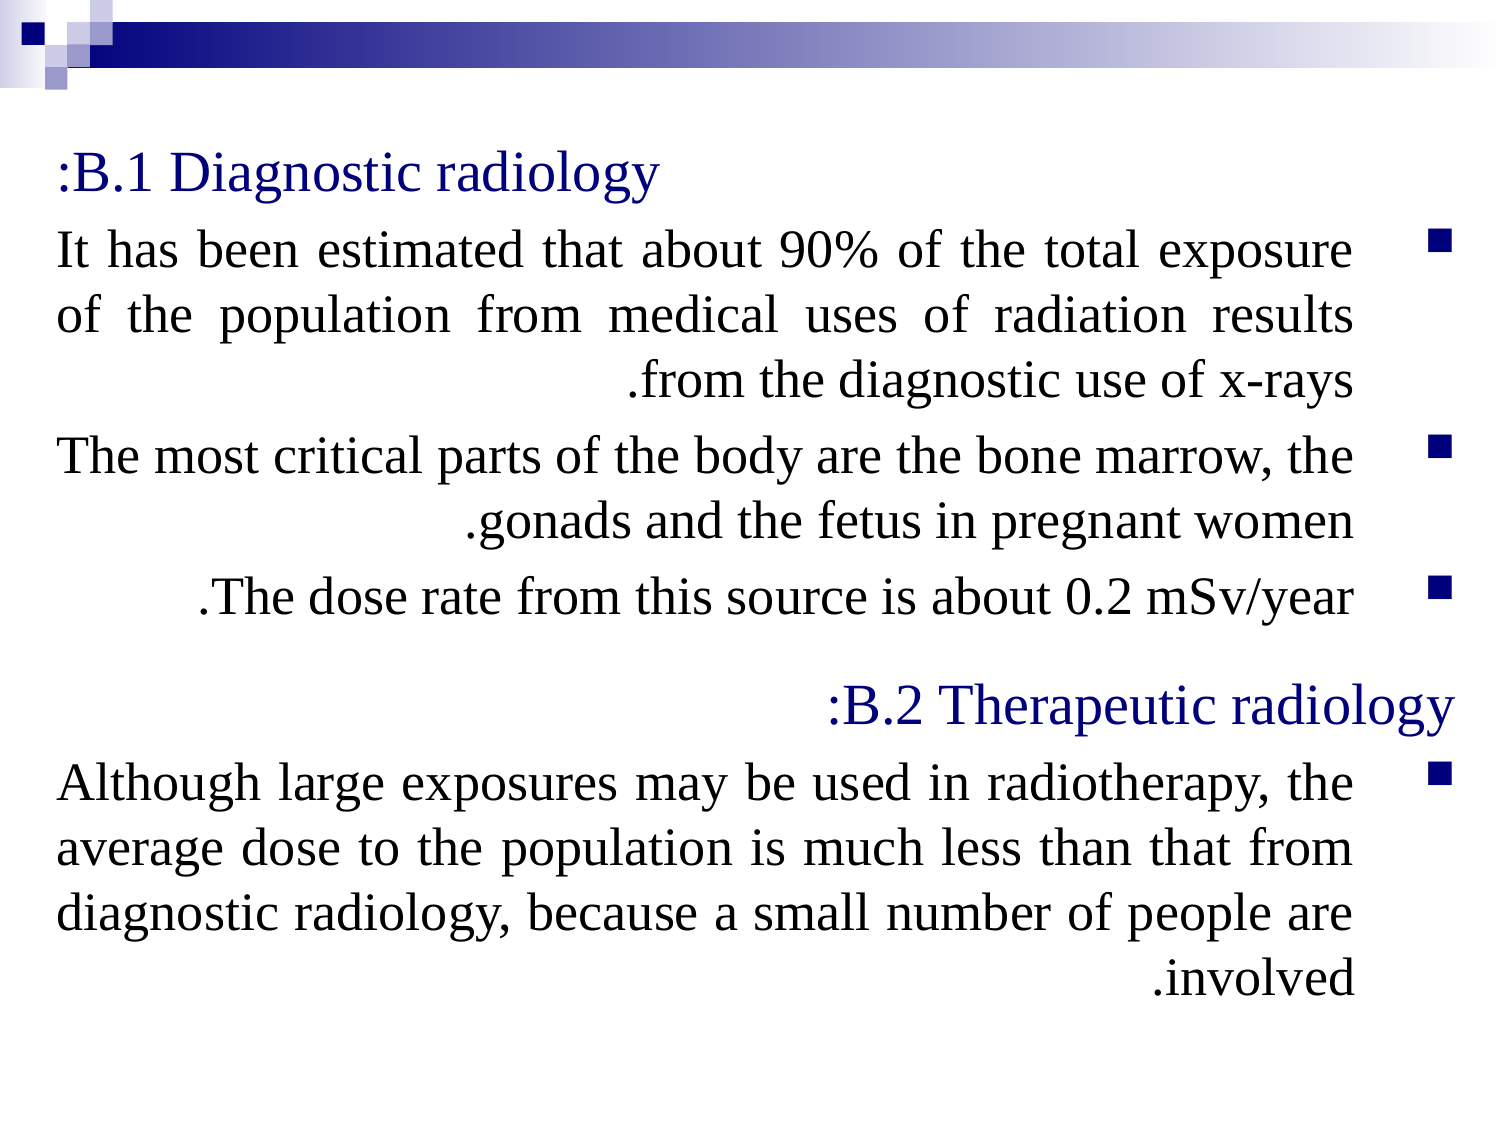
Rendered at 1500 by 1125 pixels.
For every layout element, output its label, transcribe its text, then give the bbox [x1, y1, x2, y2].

text_box B.1 Diagnostic radiology: It has been estimated that about 90% of the total exposure of the population from medical uses of radiation results from the diagnostic use of x-rays. The most critical parts of the body are the bone marrow, the gonads and the fetus in pregnant women. The dose rate from this source is about 0.2 mSv/year. B.2 Therapeutic radiology: Although large exposures may be used in radiotherapy, the average dose to the population is much less than that from diagnostic radiology, because a small number of people are involved. [41, 125, 1471, 1125]
